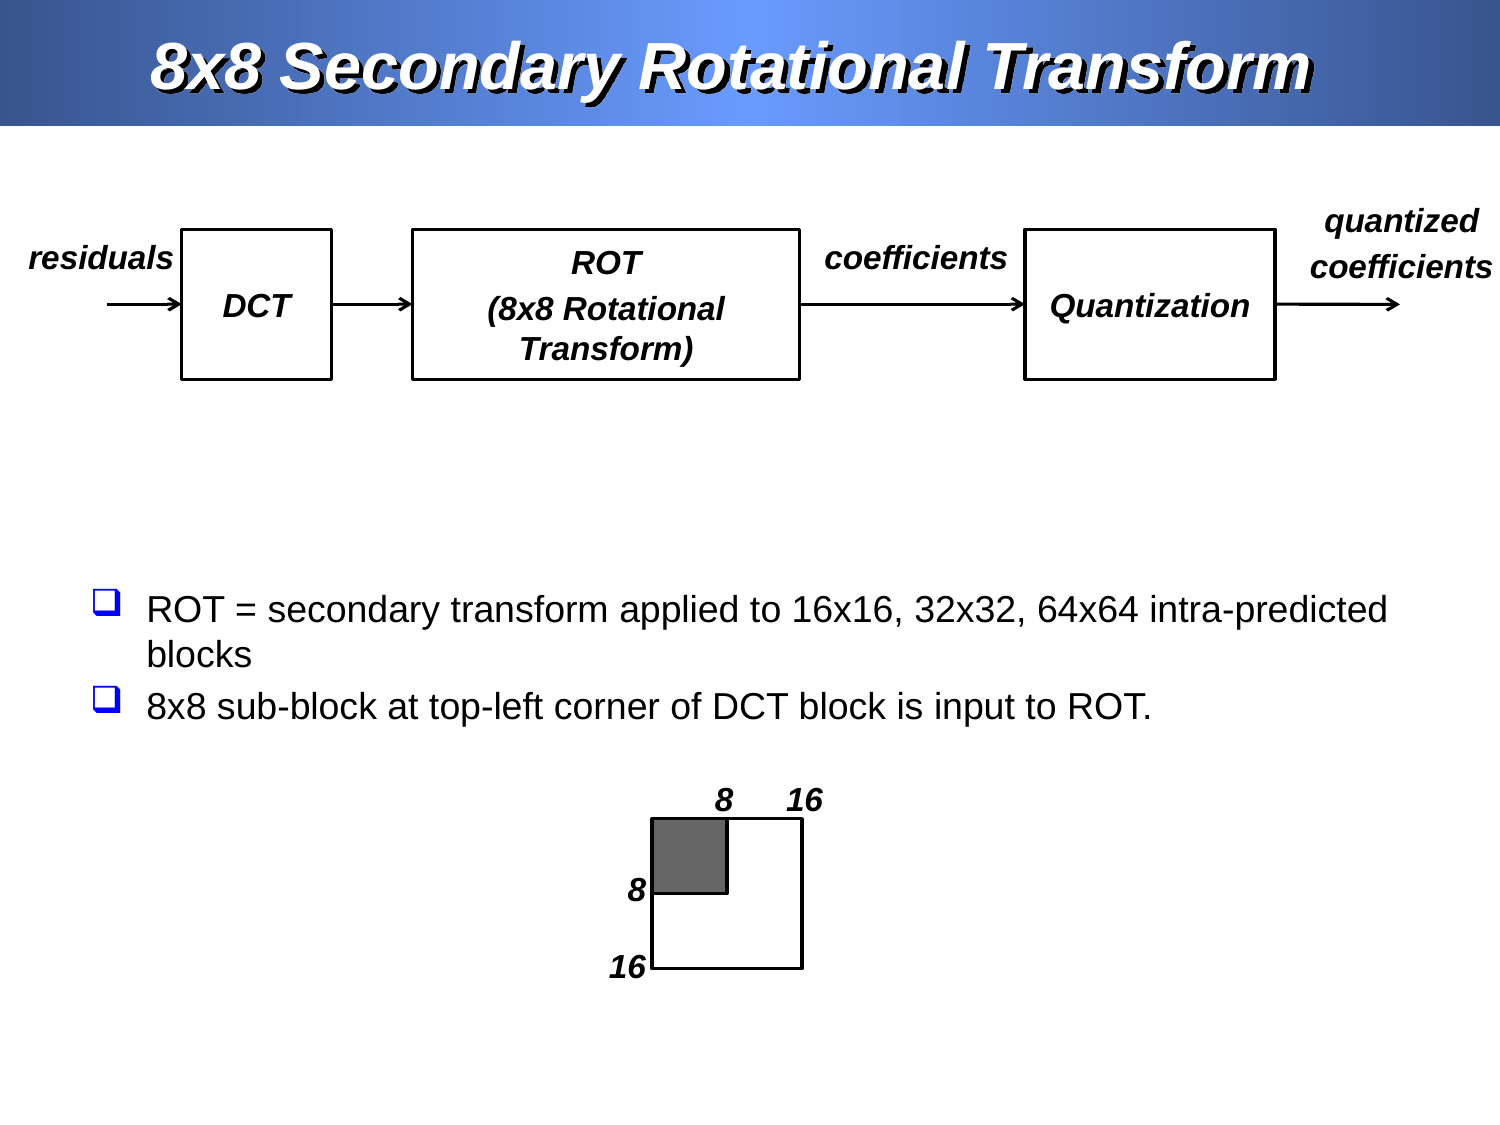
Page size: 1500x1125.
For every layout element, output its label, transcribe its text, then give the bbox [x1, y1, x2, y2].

title 8x8 Secondary Rotational Transform [135, 12, 1486, 126]
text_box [651, 818, 803, 969]
text_box 8 [612, 860, 646, 916]
text_box 16 [594, 937, 661, 993]
text_box 8 [700, 770, 749, 817]
text_box 16 [771, 770, 838, 826]
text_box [12, 191, 1500, 380]
list ROT = secondary transform applied to 16x16, 32x32, 64x64 intra-predicted blocks 8x8 sub-block at top-left corner of DCT block is input to ROT. [74, 576, 1426, 1125]
